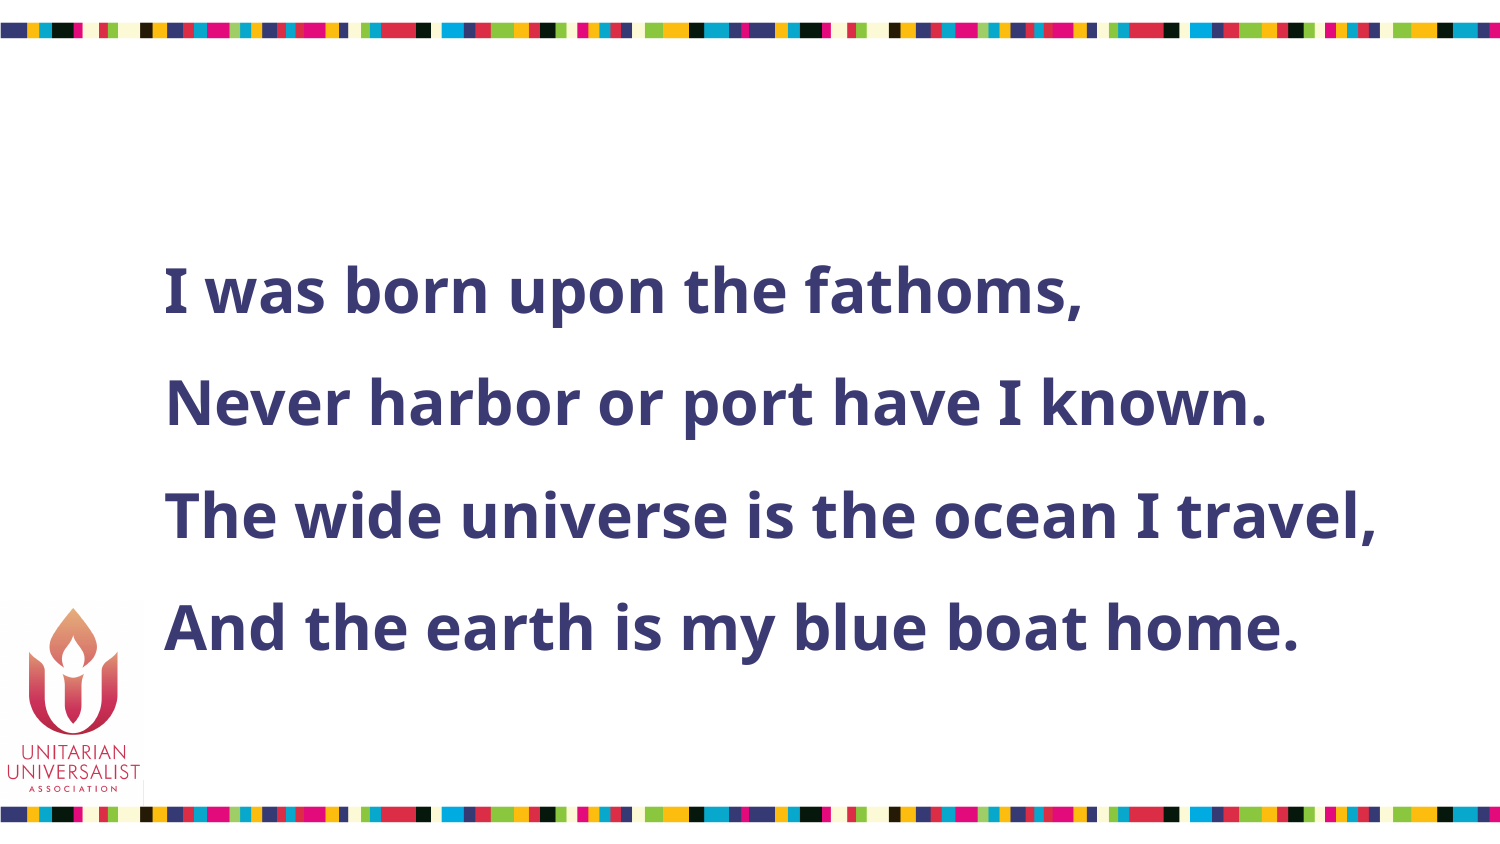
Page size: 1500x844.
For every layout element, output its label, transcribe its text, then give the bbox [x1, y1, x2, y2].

picture [0, 22, 1500, 40]
picture [0, 600, 1500, 824]
text_box I was born upon the fathoms, Never harbor or port have I known. The wide universe is the ocean I travel, And the earth is my blue boat home. [149, 198, 1500, 678]
